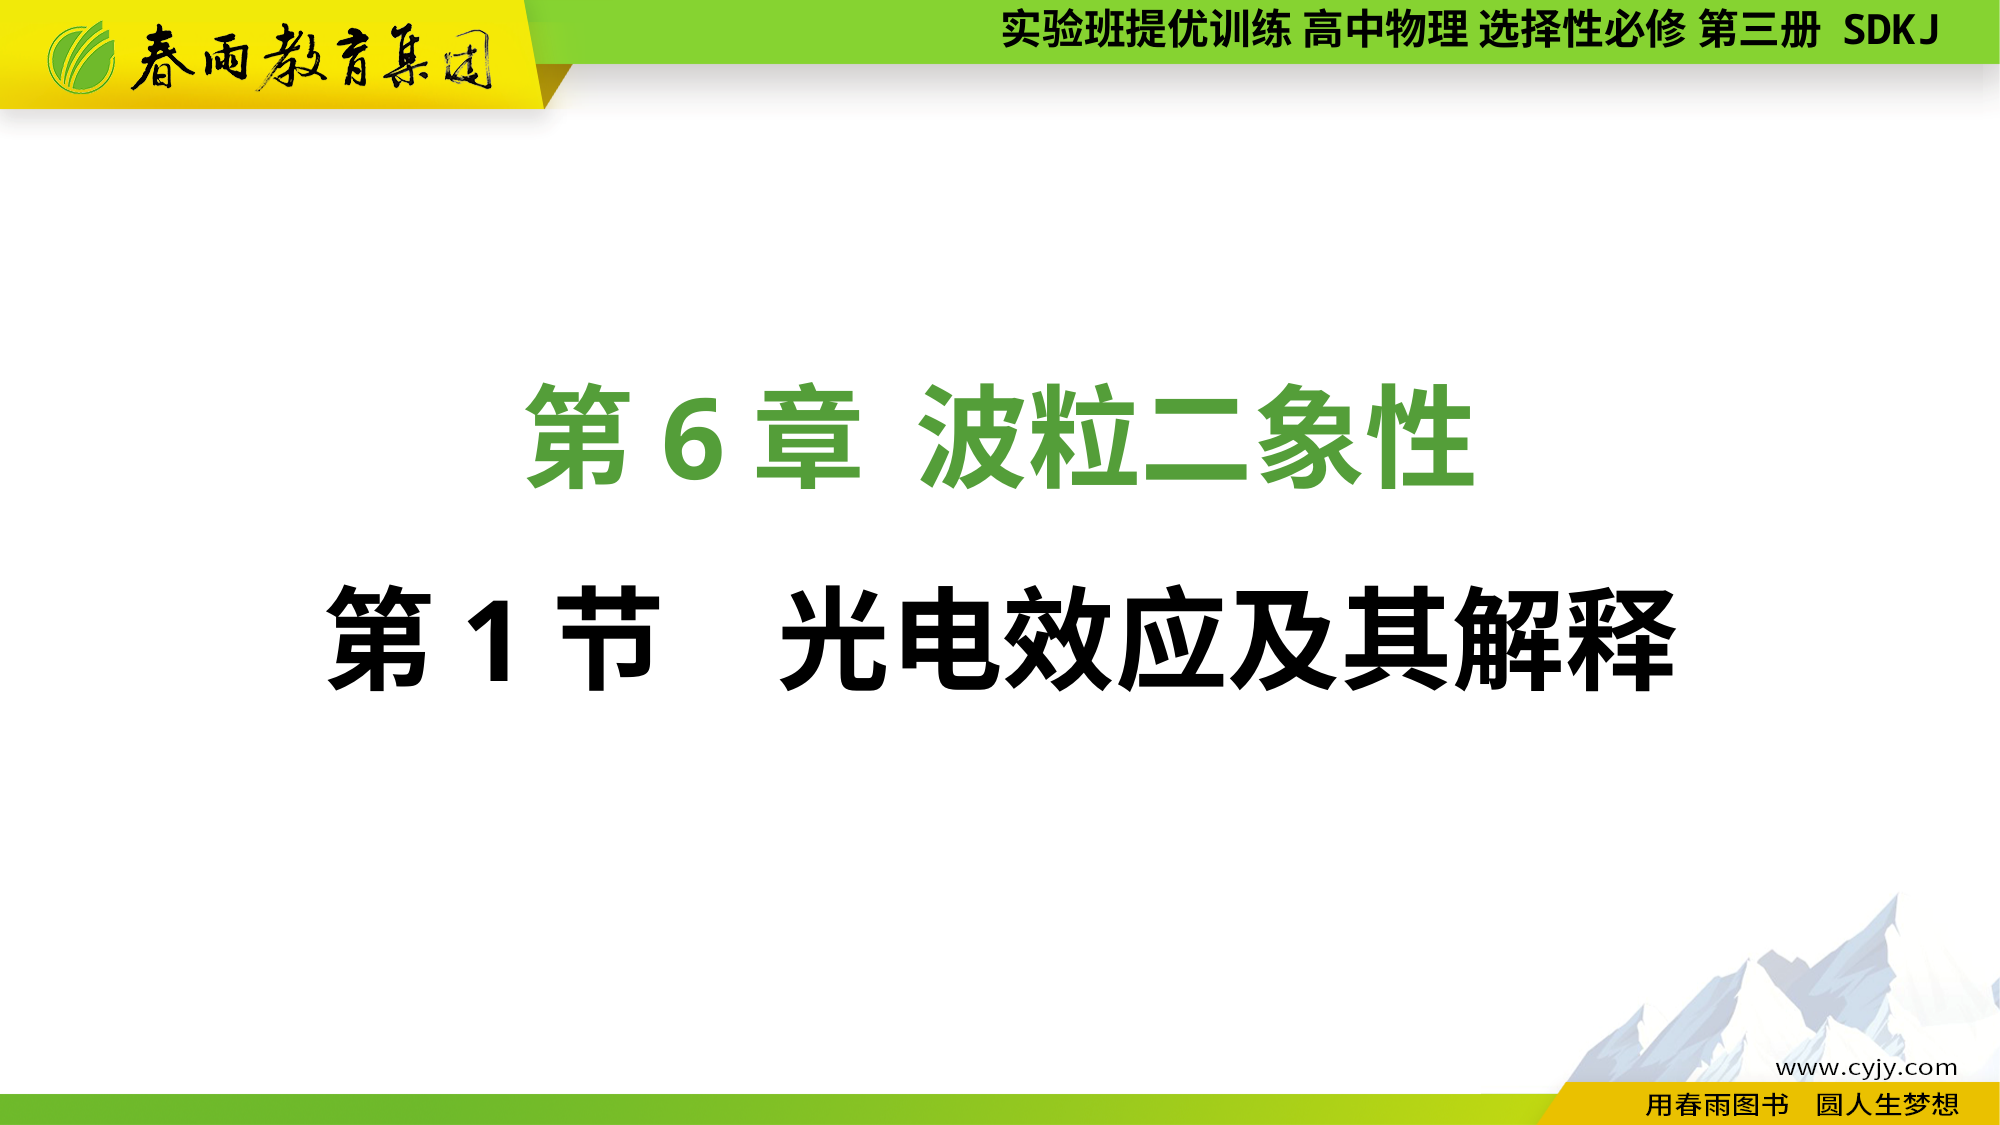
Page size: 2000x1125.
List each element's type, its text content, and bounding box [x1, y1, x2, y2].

text_box 第6章 波粒二象性 第1节 光电效应及其解释 [54, 291, 1946, 712]
picture [0, 0, 2000, 1125]
